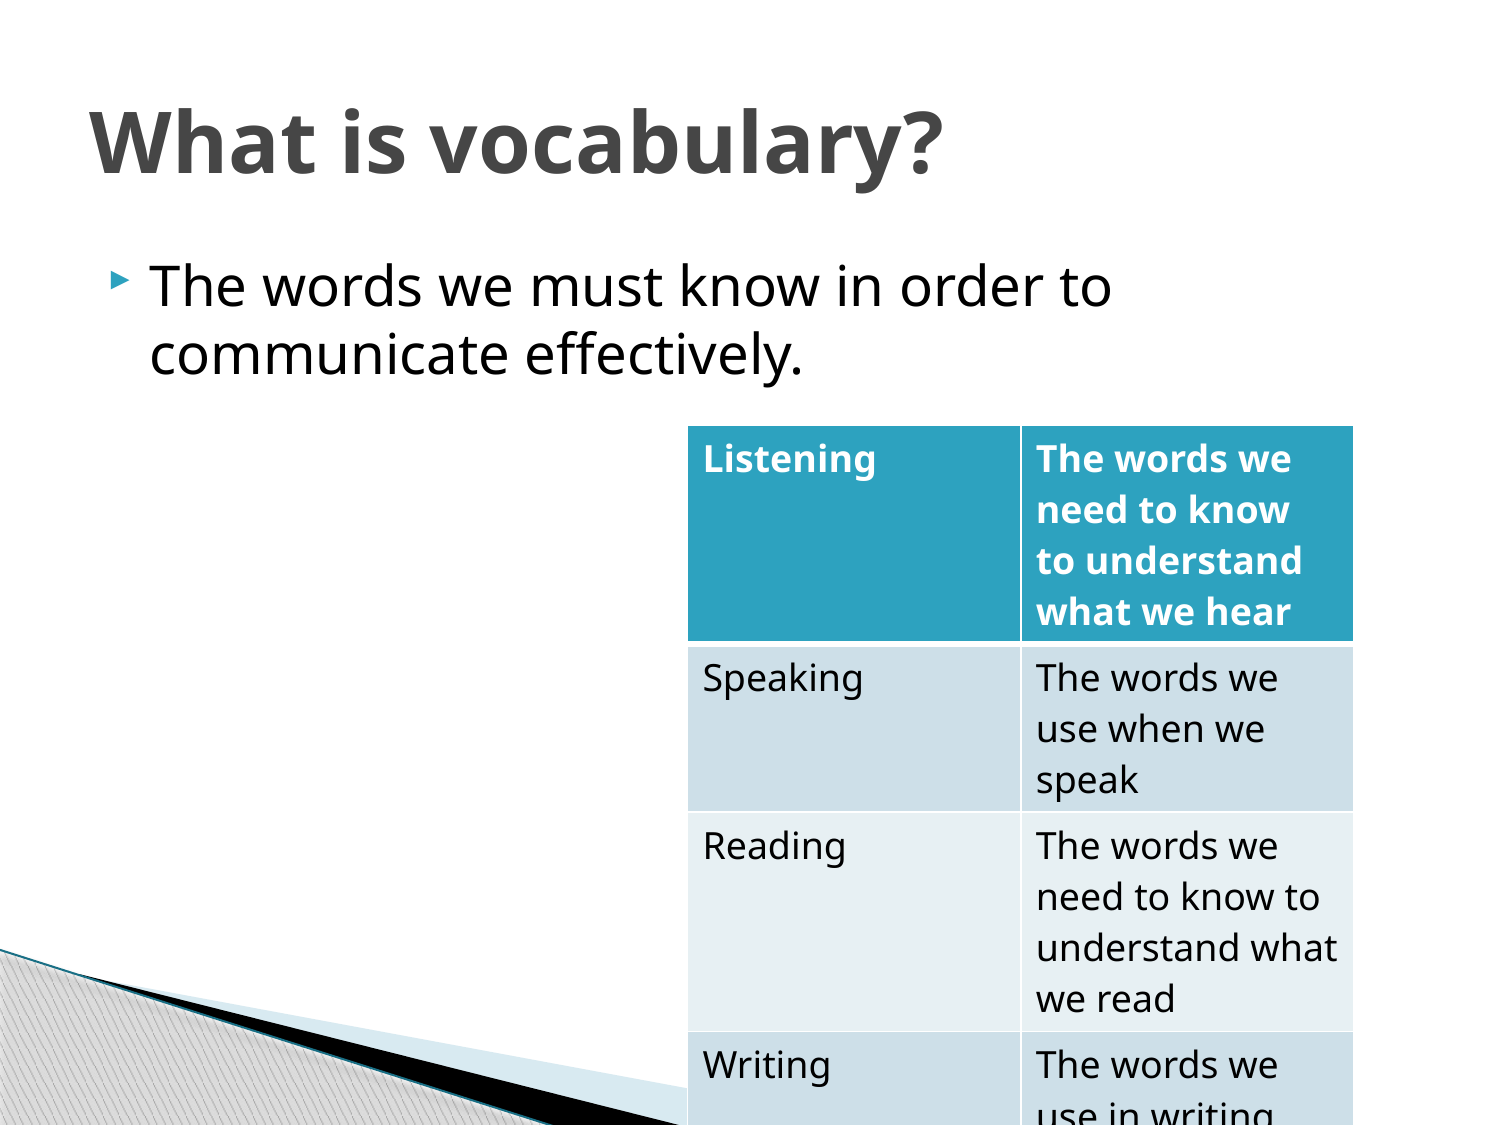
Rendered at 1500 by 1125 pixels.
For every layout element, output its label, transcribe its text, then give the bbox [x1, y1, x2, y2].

table_cell The words we need to know to understand what we read [1022, 813, 1353, 1031]
table_cell The words we use when we speak [1022, 647, 1353, 811]
title What is vocabulary? [75, 45, 1425, 233]
table_header The words we need to know to understand what we hear [1022, 426, 1353, 641]
table_cell Writing [688, 1032, 1020, 1125]
table_cell Reading [688, 813, 1020, 1031]
table_header Listening [688, 426, 1020, 641]
table_cell Speaking [688, 647, 1020, 811]
table_cell The words we use in writing [1022, 1032, 1353, 1125]
list The words we must know in order to communicate effectively. [75, 243, 1425, 986]
